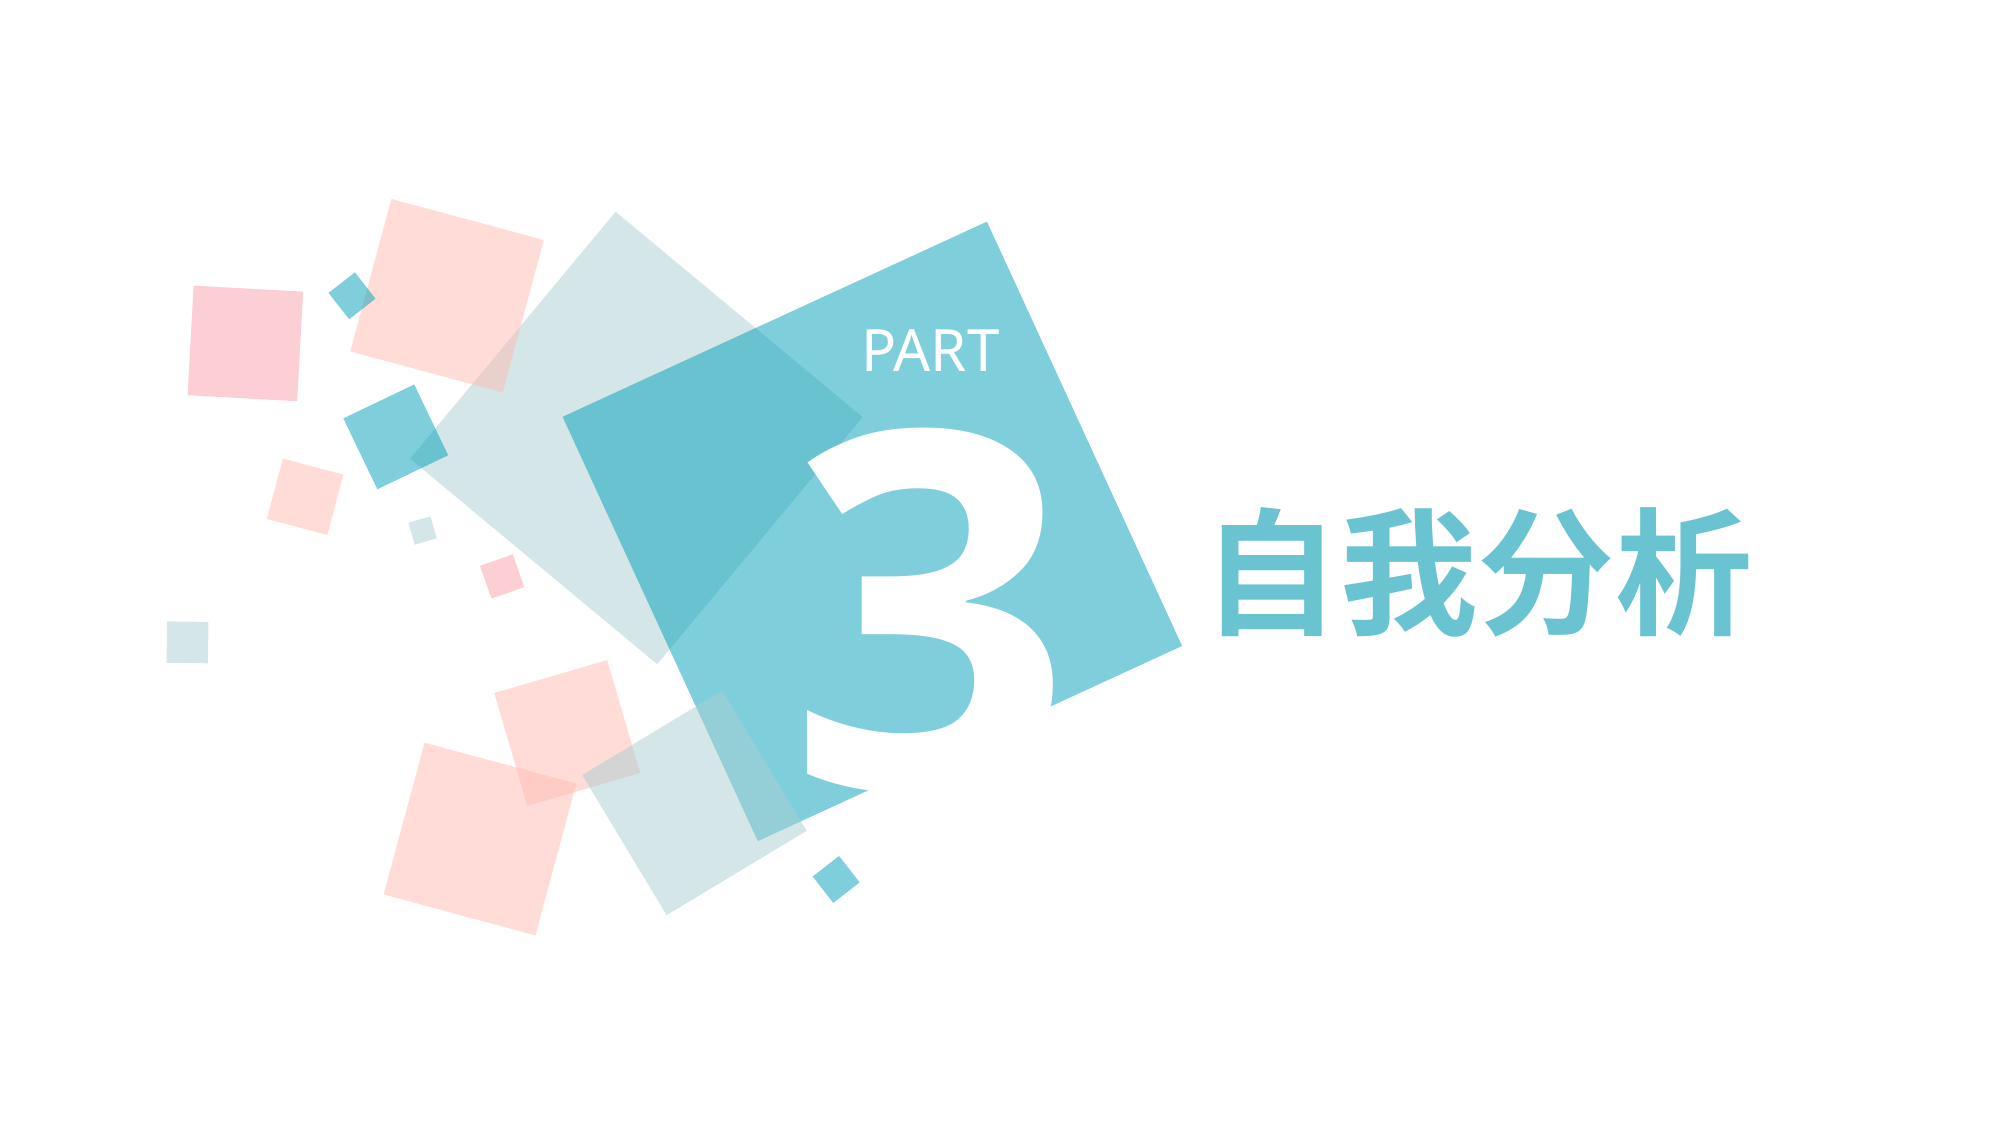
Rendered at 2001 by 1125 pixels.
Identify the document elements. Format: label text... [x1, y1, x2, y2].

text_box PART [846, 305, 1015, 391]
text_box 自我分析 [1188, 479, 1768, 660]
text_box 3 [773, 283, 1088, 896]
